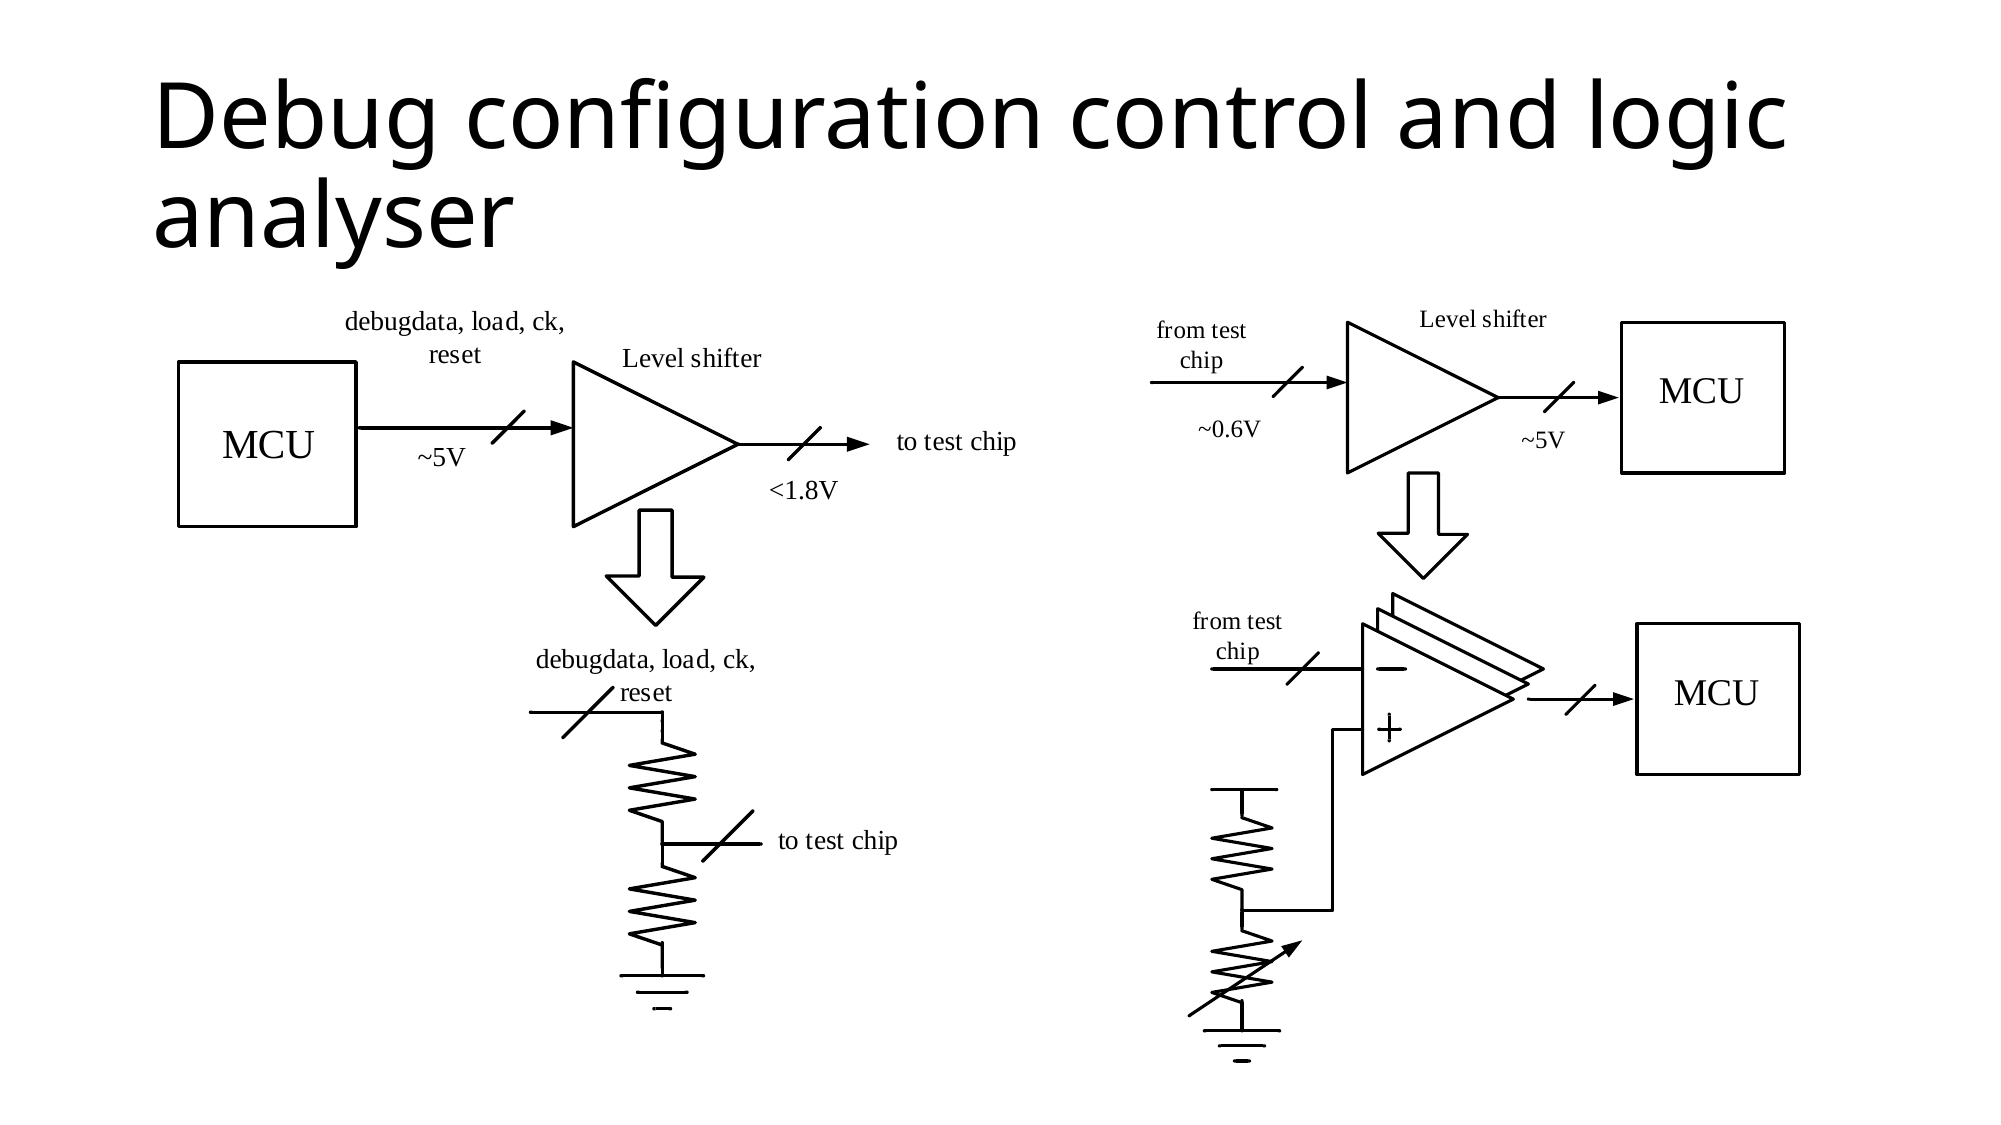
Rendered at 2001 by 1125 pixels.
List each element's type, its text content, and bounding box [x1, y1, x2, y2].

picture [1141, 296, 1801, 1064]
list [174, 296, 1032, 1011]
title Debug configuration control and logic analyser [137, 59, 1863, 278]
